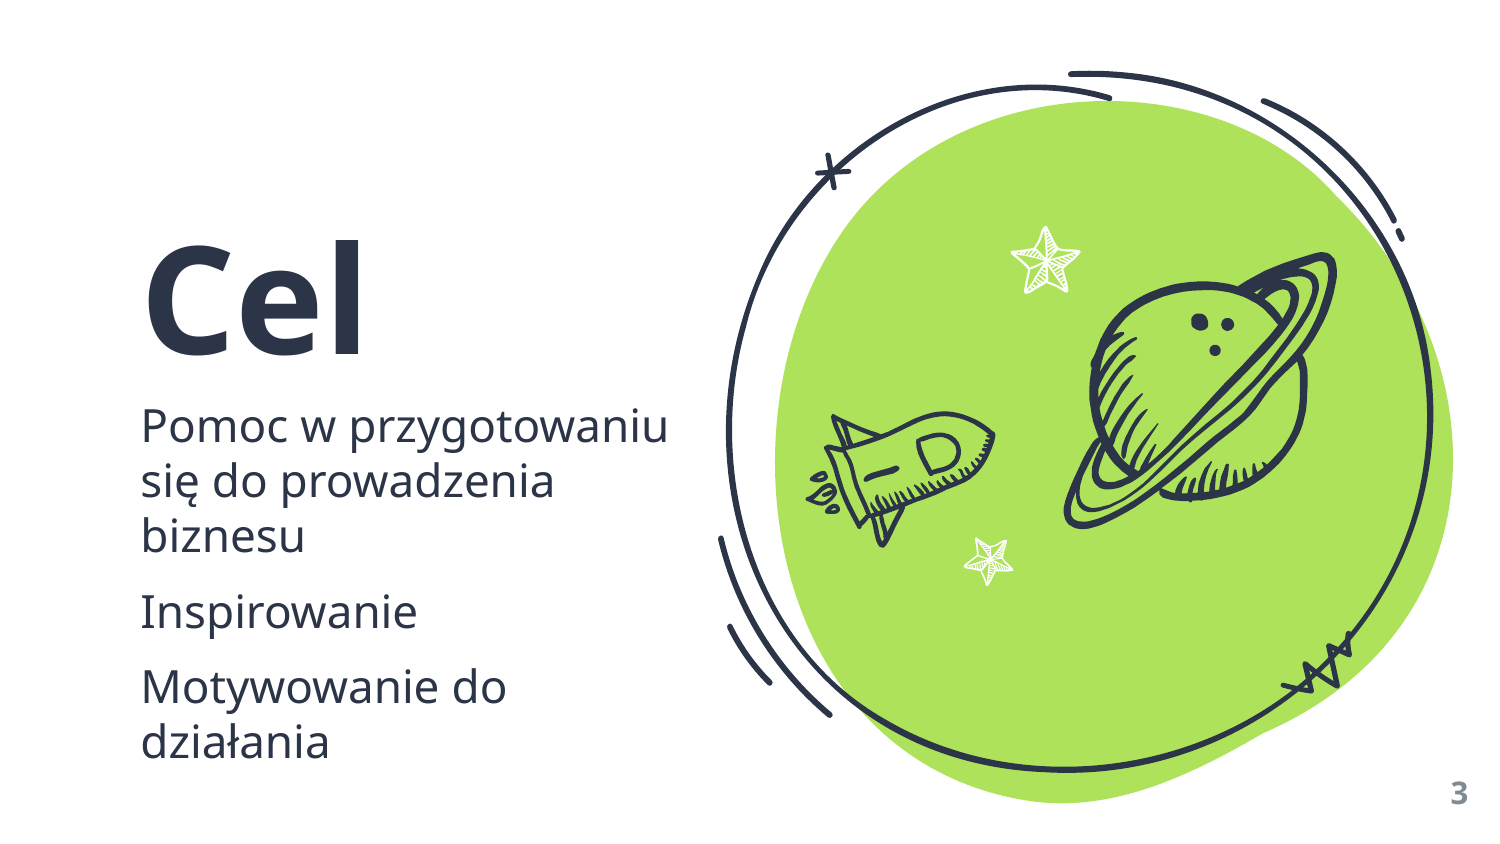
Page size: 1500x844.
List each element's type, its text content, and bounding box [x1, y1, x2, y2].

slide_number 3 [1378, 769, 1469, 820]
text_box [809, 470, 828, 483]
subtitle Pomoc w przygotowaniu się do prowadzenia biznesu Inspirowanie Motywowanie do działania [140, 396, 676, 622]
title Cel [140, 221, 676, 387]
text_box [805, 483, 840, 514]
text_box [1063, 252, 1337, 530]
text_box [963, 537, 1014, 586]
text_box [1010, 225, 1081, 294]
text_box [823, 411, 996, 548]
